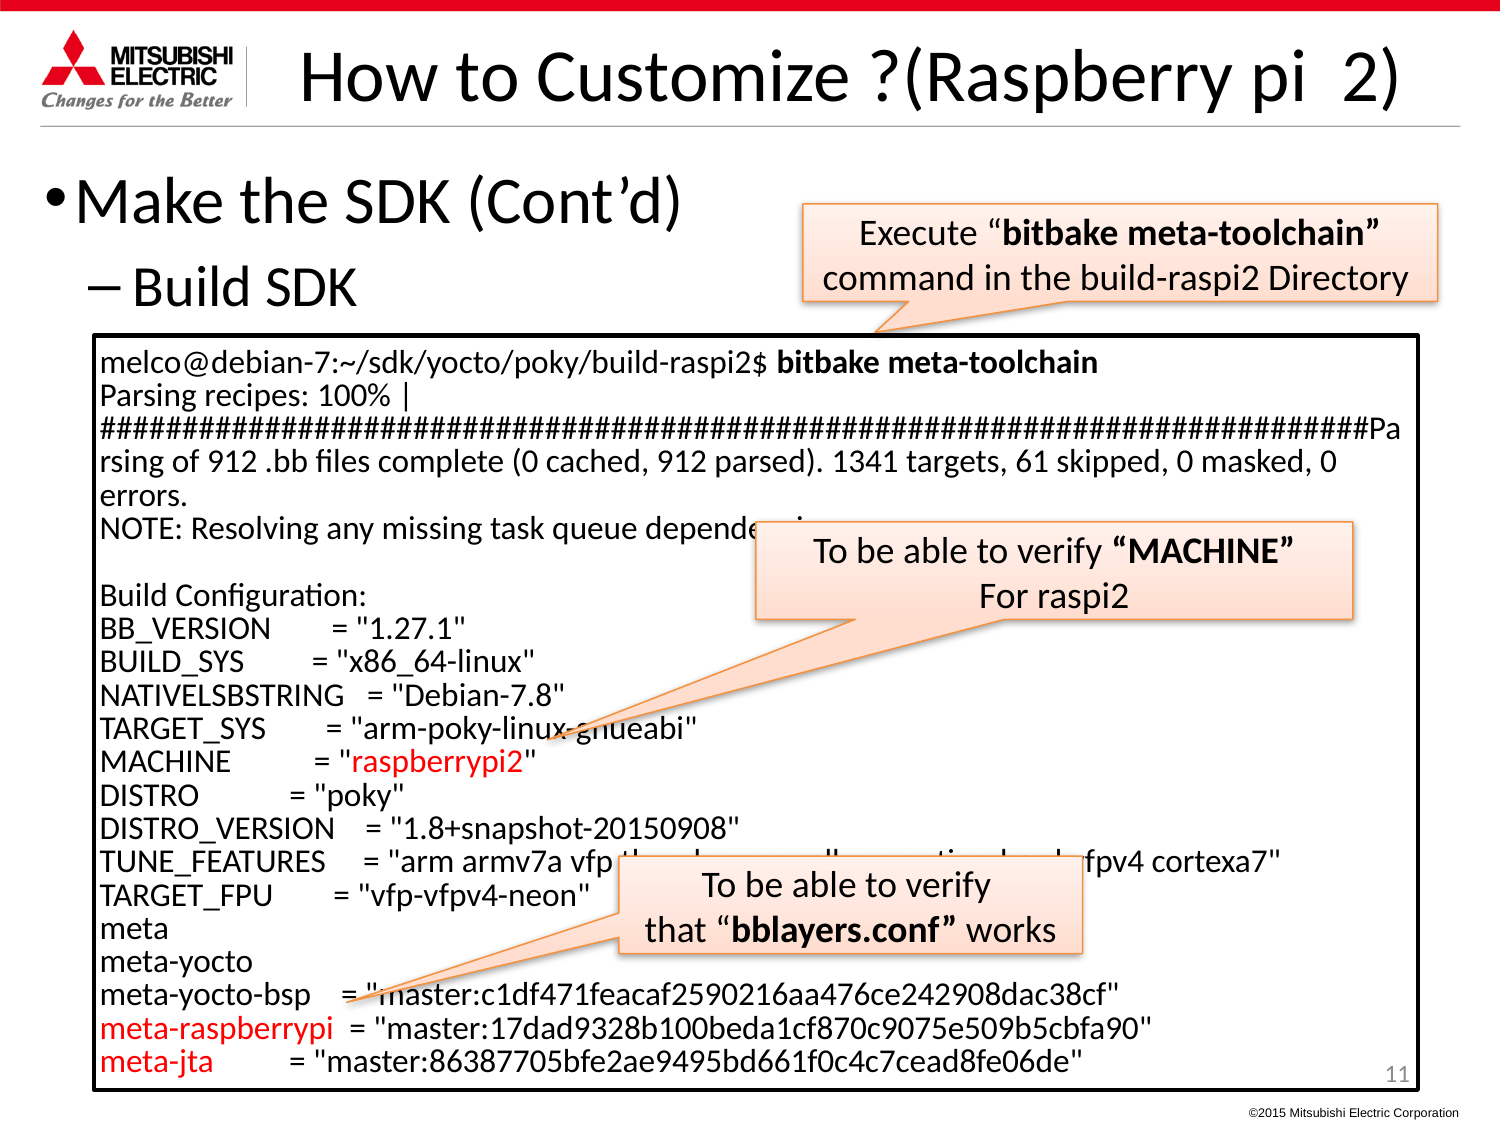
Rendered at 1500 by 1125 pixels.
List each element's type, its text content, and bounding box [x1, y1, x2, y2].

text_box To be able to verify that “bblayers.conf” works [345, 855, 1084, 1004]
picture [0, 0, 1500, 1125]
list Make the SDK (Cont’d) Build SDK [29, 149, 1483, 1035]
text_box Execute “bitbake meta-toolchain” command in the build-raspi2 Directory [802, 203, 1439, 334]
title How to Customize ?(Raspberry pi 2) [242, 30, 1461, 112]
text_box melco@debian-7:~/sdk/yocto/poky/build-raspi2$ bitbake meta-toolchain Parsing recipes: 100% |#############################################################################Parsing of 912 .bb files complete (0 cached, 912 parsed). 1341 targets, 61 skipped, 0 masked, 0 errors. NOTE: Resolving any missing task queue dependencies Build Configuration: BB_VERSION = "1.27.1" BUILD_SYS = "x86_64-linux" NATIVELSBSTRING = "Debian-7.8" TARGET_SYS = "arm-poky-linux-gnueabi" MACHINE = "raspberrypi2" DISTRO = "poky" DISTRO_VERSION = "1.8+snapshot-20150908" TUNE_FEATURES = "arm armv7a vfp thumb neon callconvention-hard vfpv4 cortexa7" TARGET_FPU = "vfp-vfpv4-neon" meta meta-yocto meta-yocto-bsp = "master:c1df471feacaf2590216aa476ce242908dac38cf" meta-raspberrypi = "master:17dad9328b100beda1cf870c9075e509b5cbfa90" meta-jta = "master:86387705bfe2ae9495bd661f0c4c7cead8fe06de" [92, 333, 1420, 1092]
slide_number 11 [1074, 1042, 1425, 1103]
text_box To be able to verify “MACHINE” For raspi2 [546, 521, 1354, 741]
